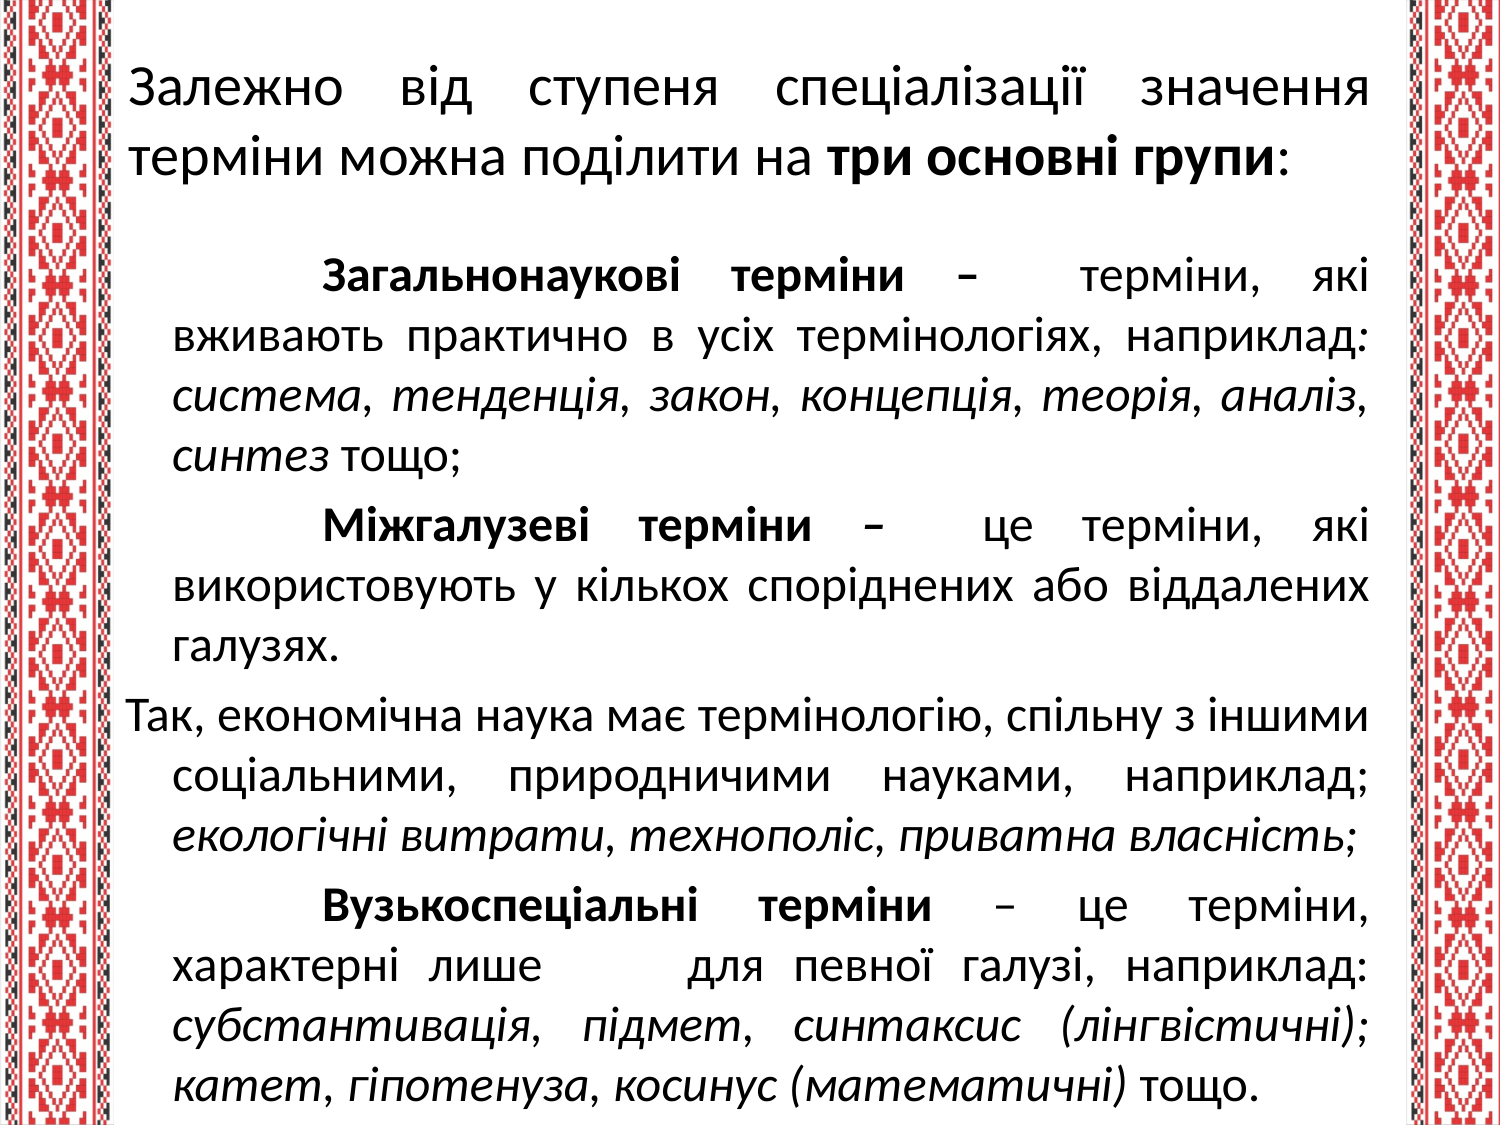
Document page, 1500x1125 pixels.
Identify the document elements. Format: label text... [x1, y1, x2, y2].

title Залежно від ступеня спеціалізації значення терміни можна поділити на три основні групи: [114, 23, 1387, 211]
picture [900, 1, 1500, 1124]
list Загальнонаукові терміни – терміни, які вживають практично в усіх термінологіях, наприклад: система, тенденція, закон, концепція, теорія, аналіз, синтез тощо; Міжгалузеві терміни – це терміни, які використовують у кількох споріднених або віддалених галузях. Так, економічна наука має термінологію, спільну з іншими соціальними, природничими науками, наприклад; екологічні витрати, технополіс, приватна власність; Вузькоспеціальні терміни – це терміни, характерні лише для певної галузі, наприклад: субстантивація, підмет, синтаксис (лінгвістичні); катет, гіпотенуза, косинус (математичні) тощо. [114, 234, 1386, 977]
picture [0, 1, 620, 1124]
